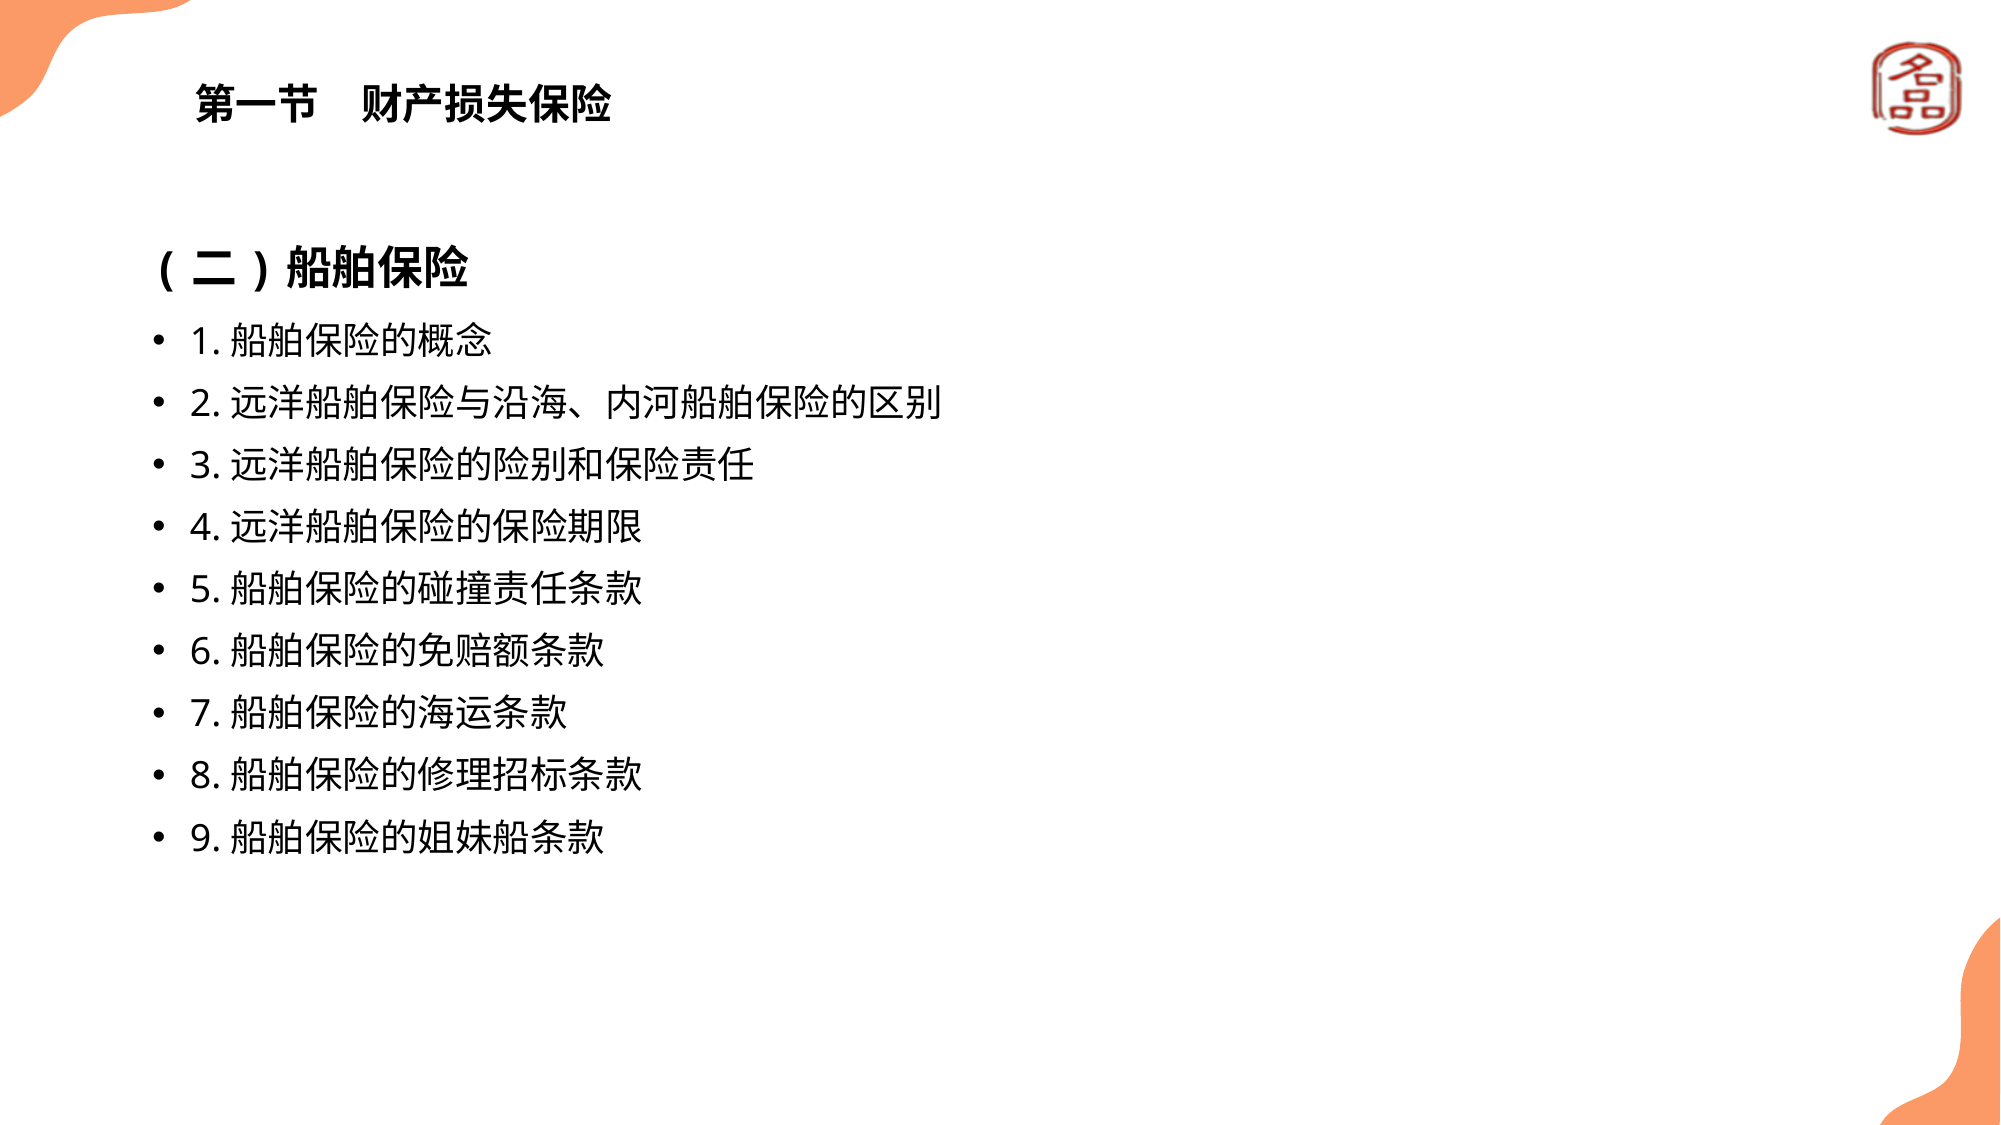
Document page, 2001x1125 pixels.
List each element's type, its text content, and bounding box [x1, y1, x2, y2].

list (二)船舶保险 1.船舶保险的概念 2.远洋船舶保险与沿海、内河船舶保险的区别 3.远洋船舶保险的险别和保险责任 4.远洋船舶保险的保险期限 5.船舶保险的碰撞责任条款 6.船舶保险的免赔额条款 7.船舶保险的海运条款 8.船舶保险的修理招标条款 9.船舶保险的姐妹船条款 [137, 217, 1863, 1031]
picture [1861, 10, 1990, 147]
title 第一节 财产损失保险 [137, 60, 1863, 152]
